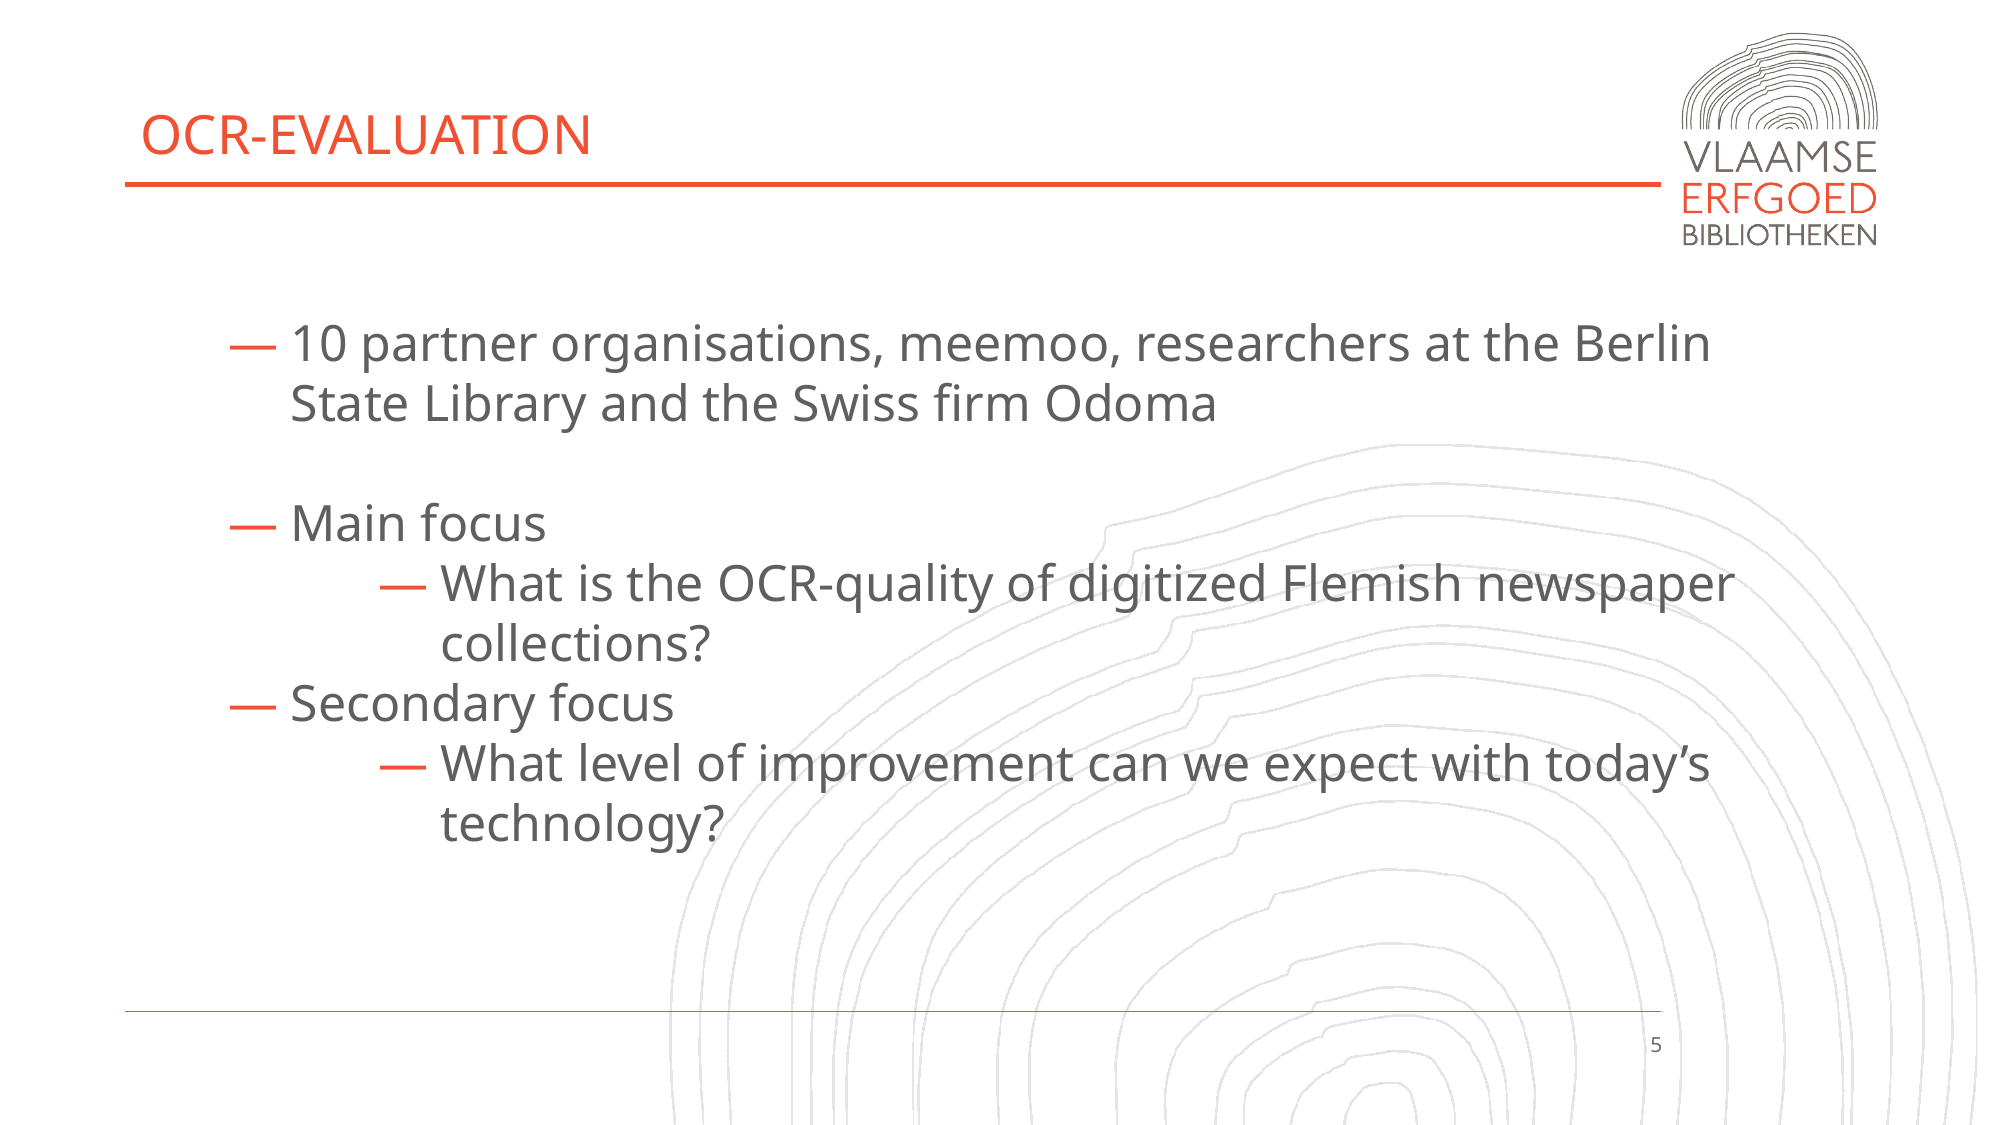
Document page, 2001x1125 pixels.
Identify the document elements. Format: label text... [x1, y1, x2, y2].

picture [669, 444, 1978, 1125]
picture [1680, 31, 1879, 247]
title OCR-EVALUATION [125, 78, 1876, 173]
slide_number 5 [1488, 1024, 1663, 1103]
list 10 partner organisations, meemoo, researchers at the Berlin State Library and the Swiss firm Odoma Main focus What is the OCR-quality of digitized Flemish newspaper collections? Secondary focus What level of improvement can we expect with today’s technology? [125, 304, 1826, 974]
